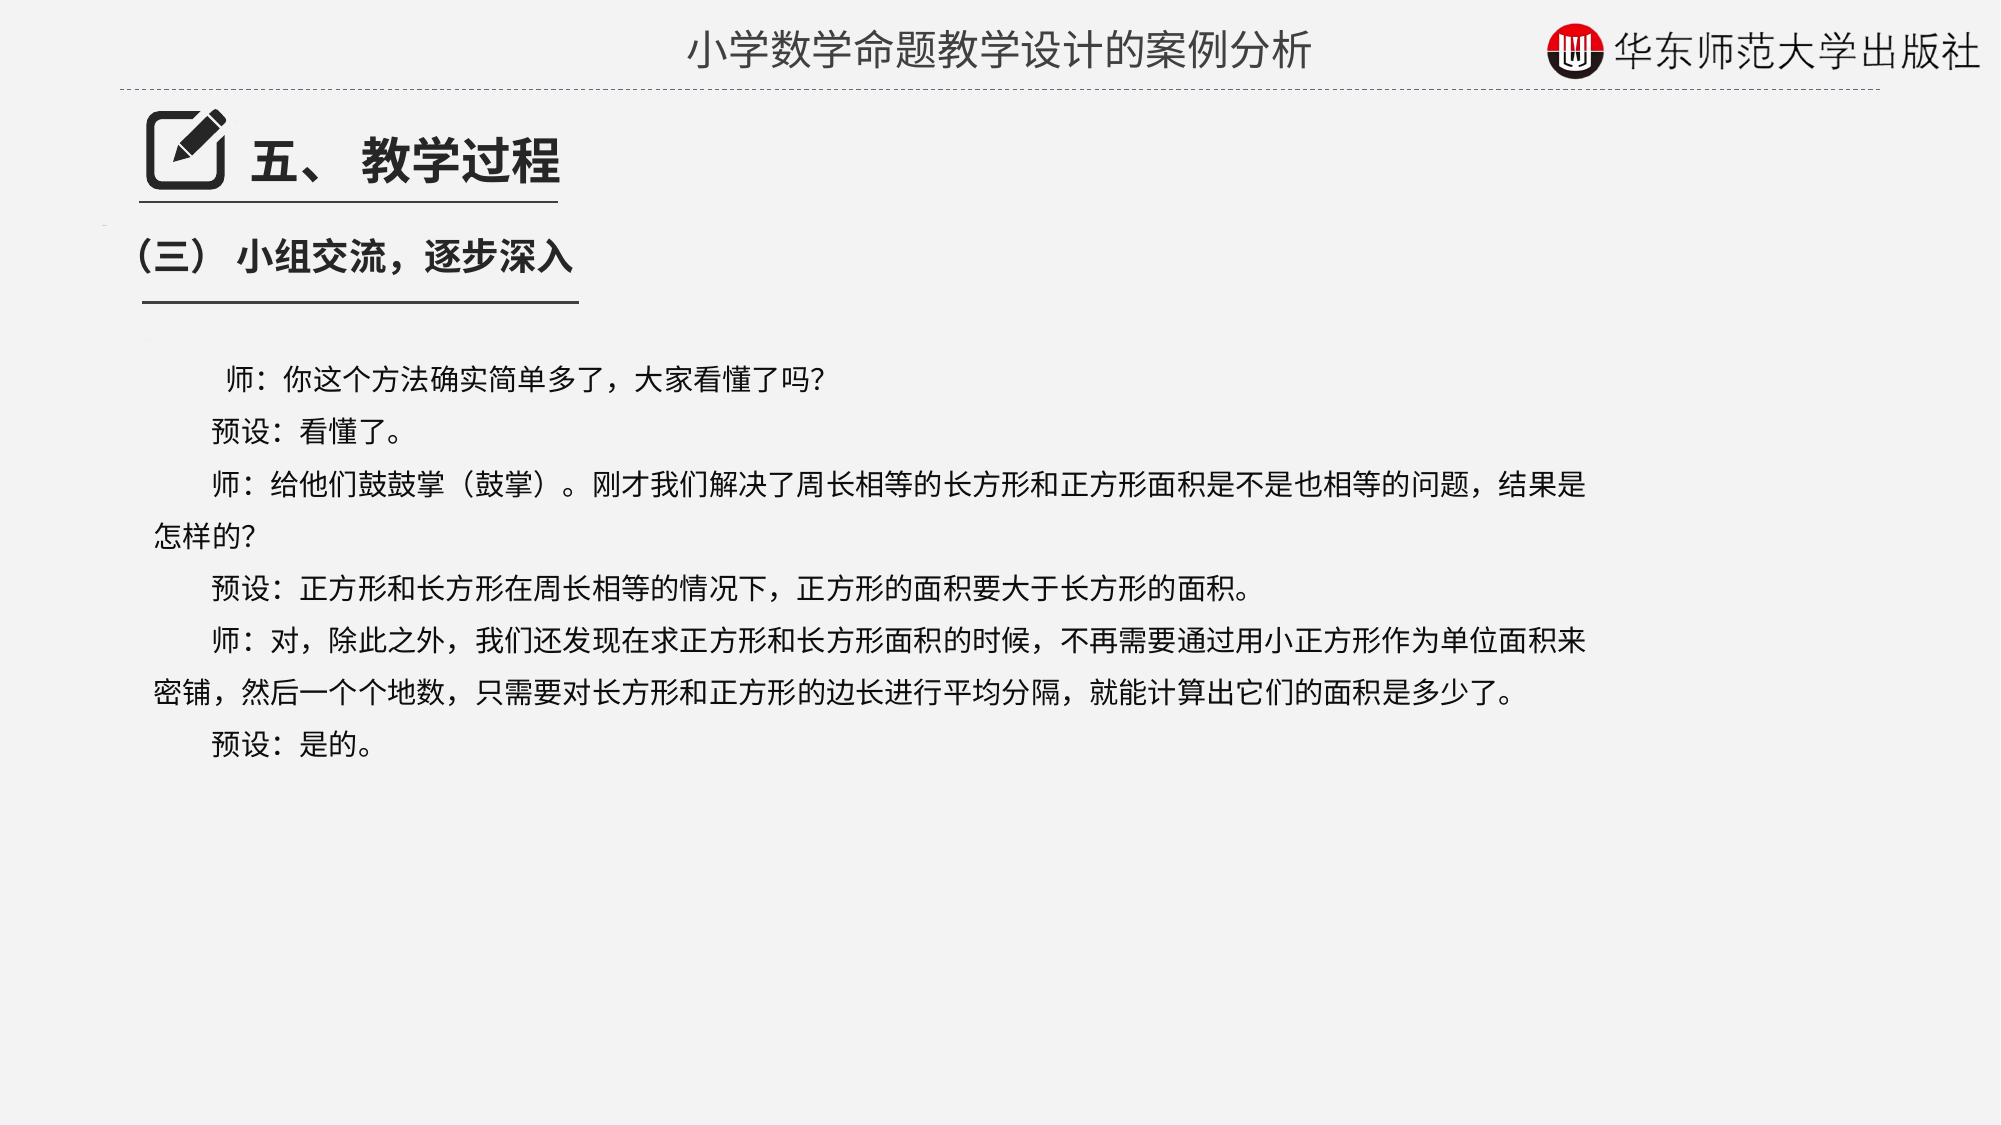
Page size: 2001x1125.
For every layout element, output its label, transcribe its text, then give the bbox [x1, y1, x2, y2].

text_box [208, 109, 227, 127]
text_box （三） 小组交流，逐步深入 [101, 225, 692, 286]
text_box 师：你这个方法确实简单多了，大家看懂了吗？ 预设：看懂了。 师：给他们鼓鼓掌（鼓掌）。刚才我们解决了周长相等的长方形和正方形面积是不是也相等的问题，结果是怎样的？ 预设：正方形和长方形在周长相等的情况下，正方形的面积要大于长方形的面积。 师：对，除此之外，我们还发现在求正方形和长方形面积的时候，不再需要通过用小正方形作为单位面积来密铺，然后一个个地数，只需要对长方形和正方形的边长进行平均分隔，就能计算出它们的面积是多少了。 预设：是的。 [138, 337, 1618, 769]
text_box 五、 教学过程 [235, 121, 1147, 197]
text_box 小学数学命题教学设计的案例分析 [680, 23, 1320, 74]
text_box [1536, 13, 1989, 83]
text_box [146, 111, 225, 190]
